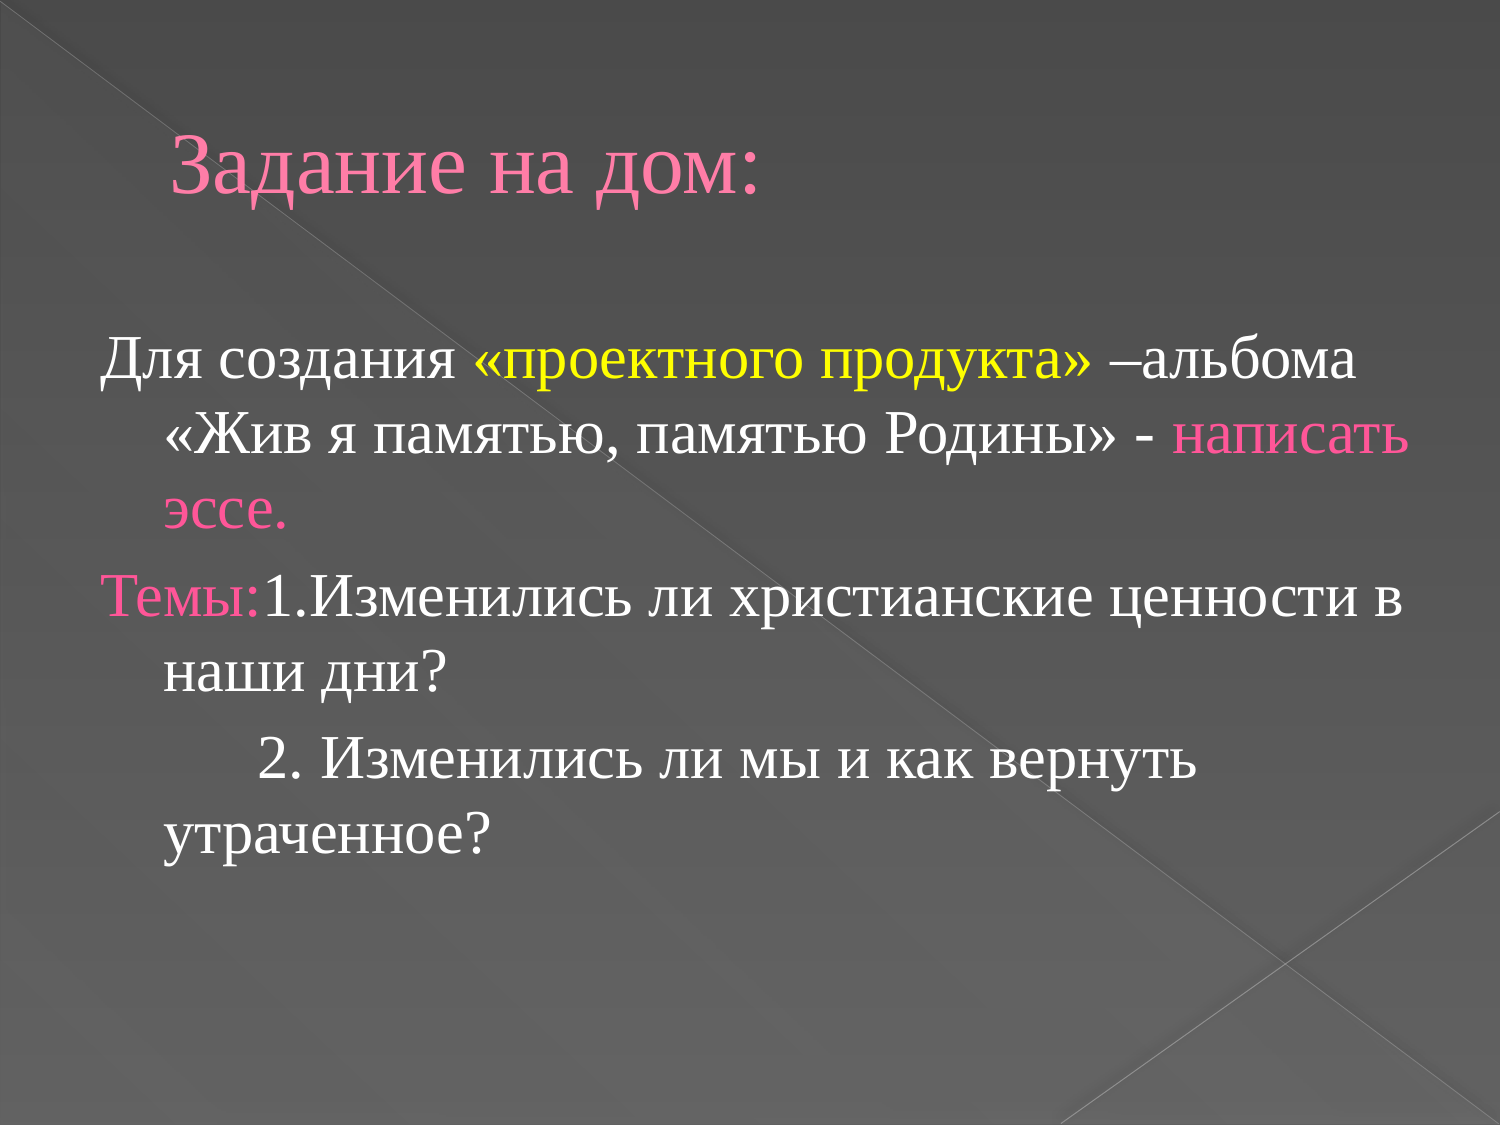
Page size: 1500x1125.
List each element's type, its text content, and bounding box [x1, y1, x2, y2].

list Для создания «проектного продукта» –альбома «Жив я памятью, памятью Родины» - написать эссе. Темы:1.Изменились ли христианские ценности в наши дни? 2. Изменились ли мы и как вернуть утраченное? [75, 308, 1425, 1059]
title Задание на дом: [75, 43, 1425, 274]
